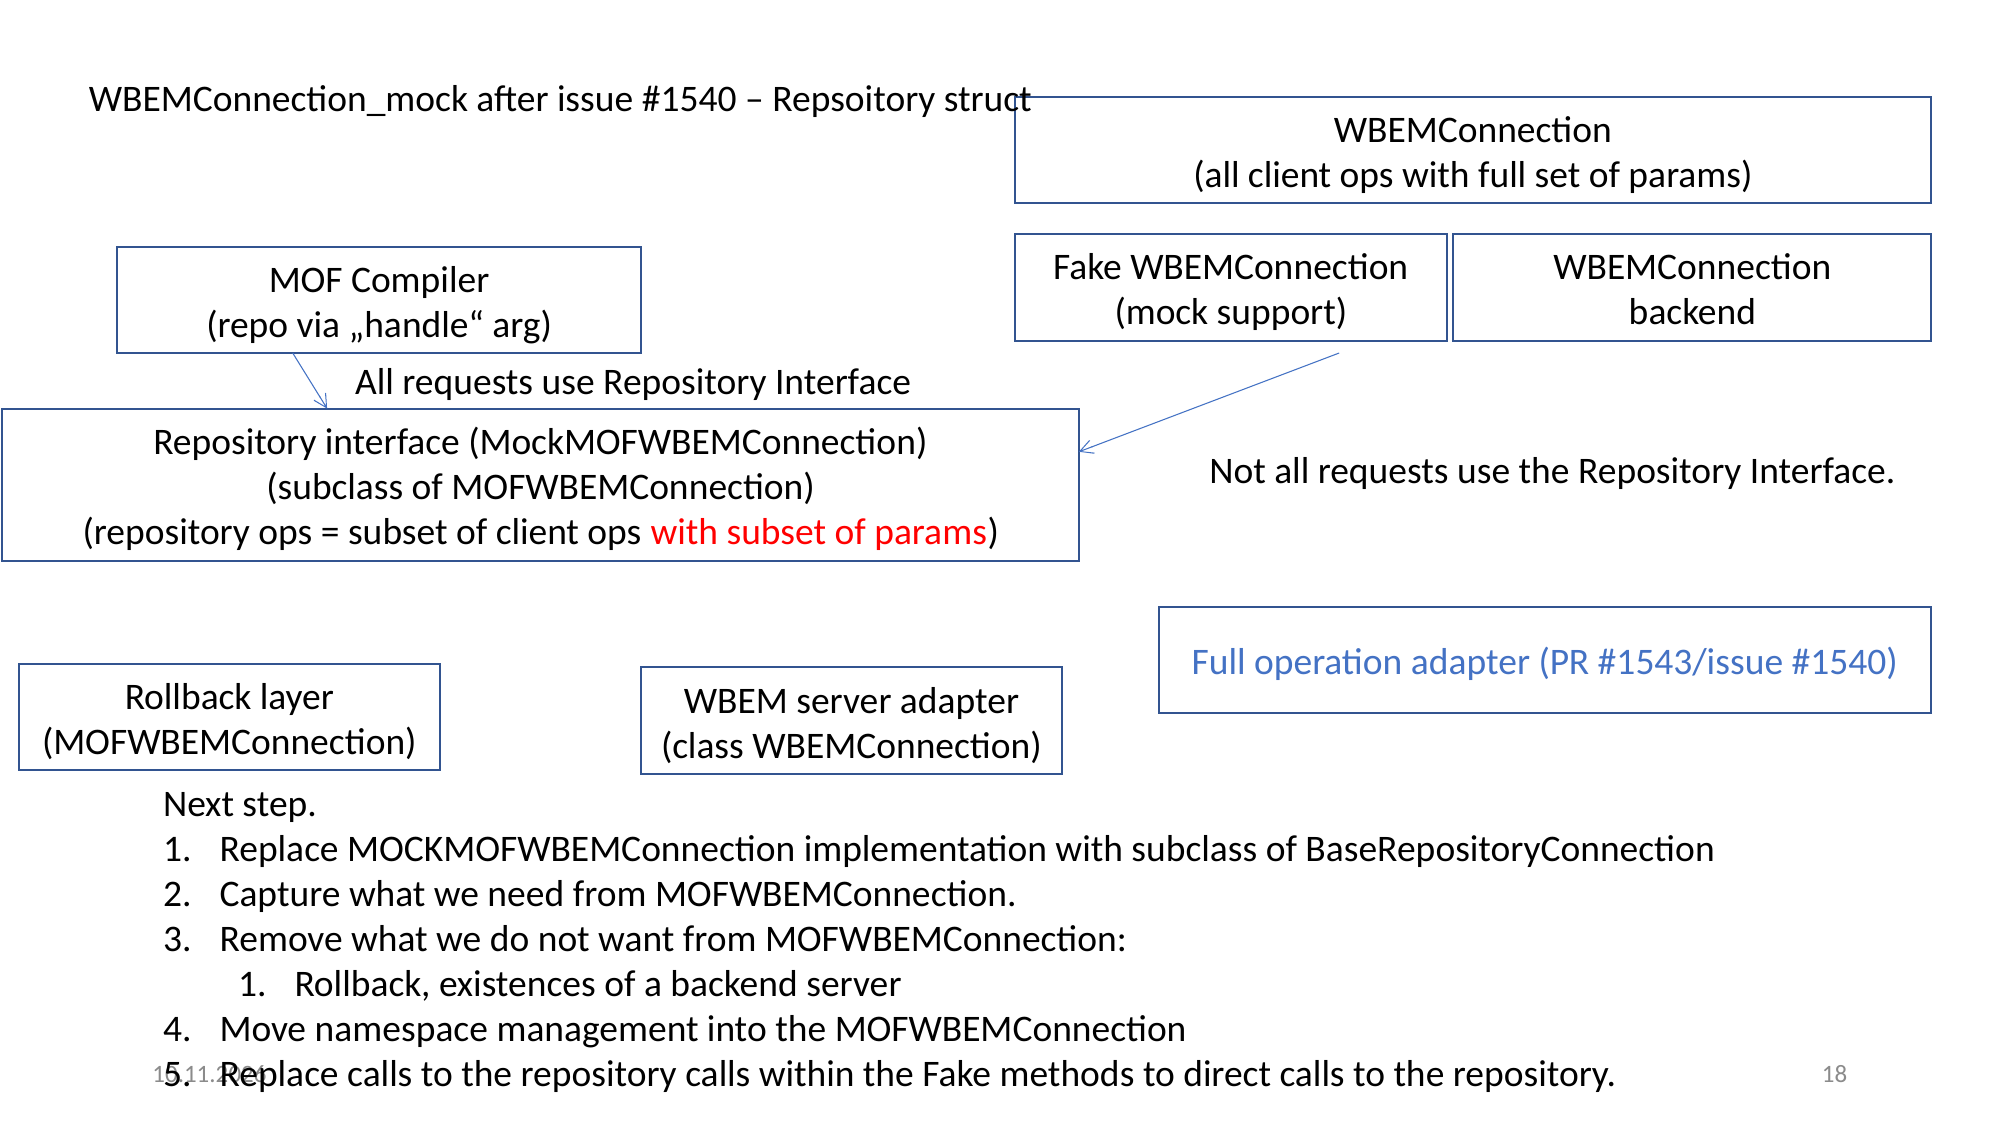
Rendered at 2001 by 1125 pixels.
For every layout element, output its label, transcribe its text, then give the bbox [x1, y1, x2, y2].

slide_number 18 [1412, 1042, 1863, 1103]
text_box WBEM server adapter (class WBEMConnection) [640, 666, 1063, 771]
text_box WBEMConnection_mock after issue #1540 – Repsoitory struct [74, 66, 1048, 127]
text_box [1078, 352, 1340, 452]
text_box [292, 353, 328, 409]
text_box WBEMConnection backend [1452, 233, 1932, 342]
text_box Next step. Replace MOCKMOFWBEMConnection implementation with subclass of BaseRepositoryConnection Capture what we need from MOFWBEMConnection. Remove what we do not want from MOFWBEMConnection: Rollback, existences of a backend server Move namespace management into the MOFWBEMConnection Replace calls to the repository calls within the Fake methods to direct calls to the repository. [148, 771, 1732, 1102]
text_box Fake WBEMConnection (mock support) [1014, 233, 1448, 342]
text_box All requests use Repository Interface [340, 349, 927, 410]
text_box Repository interface (MockMOFWBEMConnection) (subclass of MOFWBEMConnection) (repository ops = subset of client ops with subset of params) [1, 408, 1080, 562]
text_box MOF Compiler (repo via „handle“ arg) [116, 246, 642, 354]
text_box Full operation adapter (PR #1543/issue #1540) [1158, 606, 1932, 714]
text_box Rollback layer (MOFWBEMConnection) [18, 663, 441, 771]
text_box WBEMConnection (all client ops with full set of params) [1014, 96, 1932, 204]
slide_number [137, 1042, 588, 1103]
text_box Not all requests use the Repository Interface. [1194, 439, 1912, 499]
